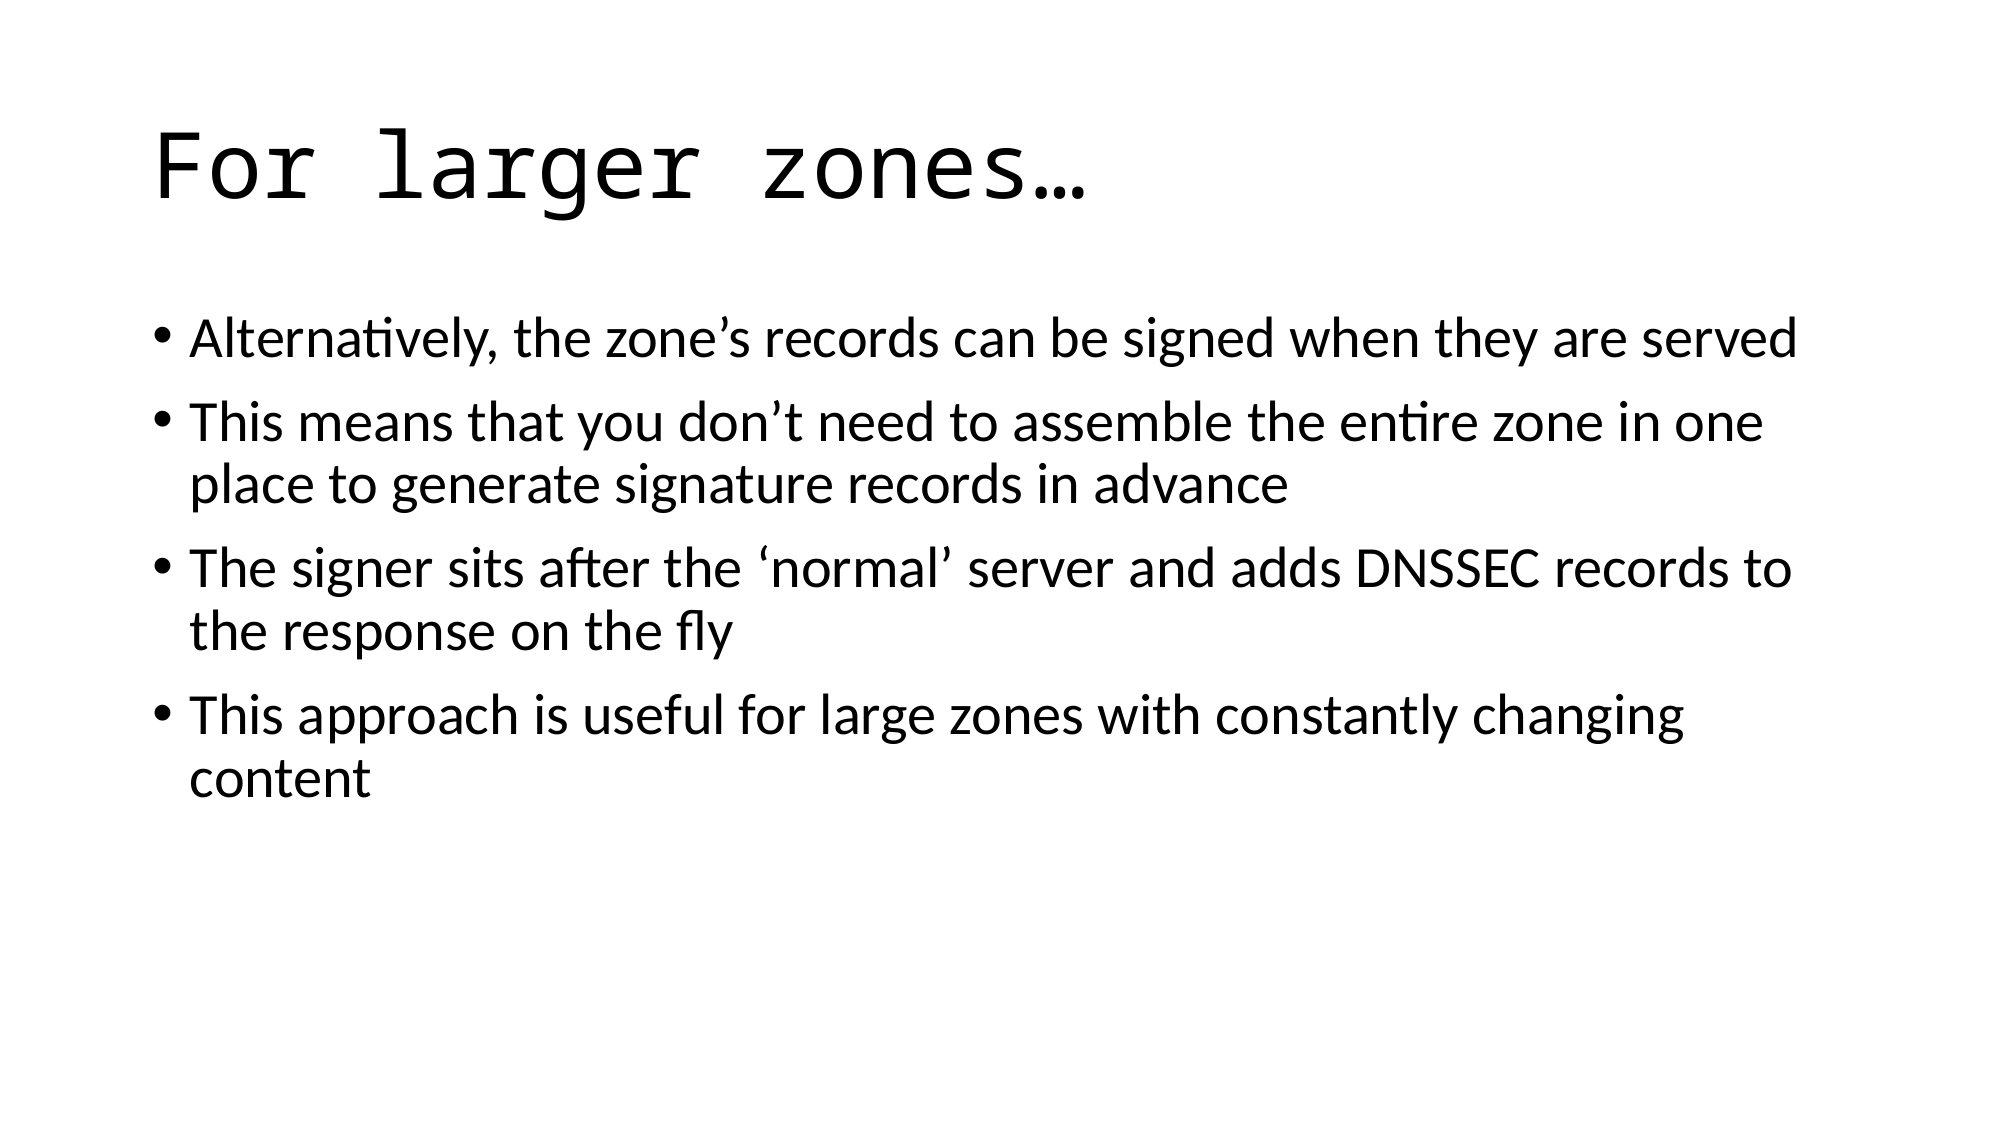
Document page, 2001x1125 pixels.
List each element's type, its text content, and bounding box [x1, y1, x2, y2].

list Alternatively, the zone’s records can be signed when they are served This means that you don’t need to assemble the entire zone in one place to generate signature records in advance The signer sits after the ‘normal’ server and adds DNSSEC records to the response on the fly This approach is useful for large zones with constantly changing content [137, 299, 1863, 1014]
title For larger zones… [137, 59, 1863, 278]
